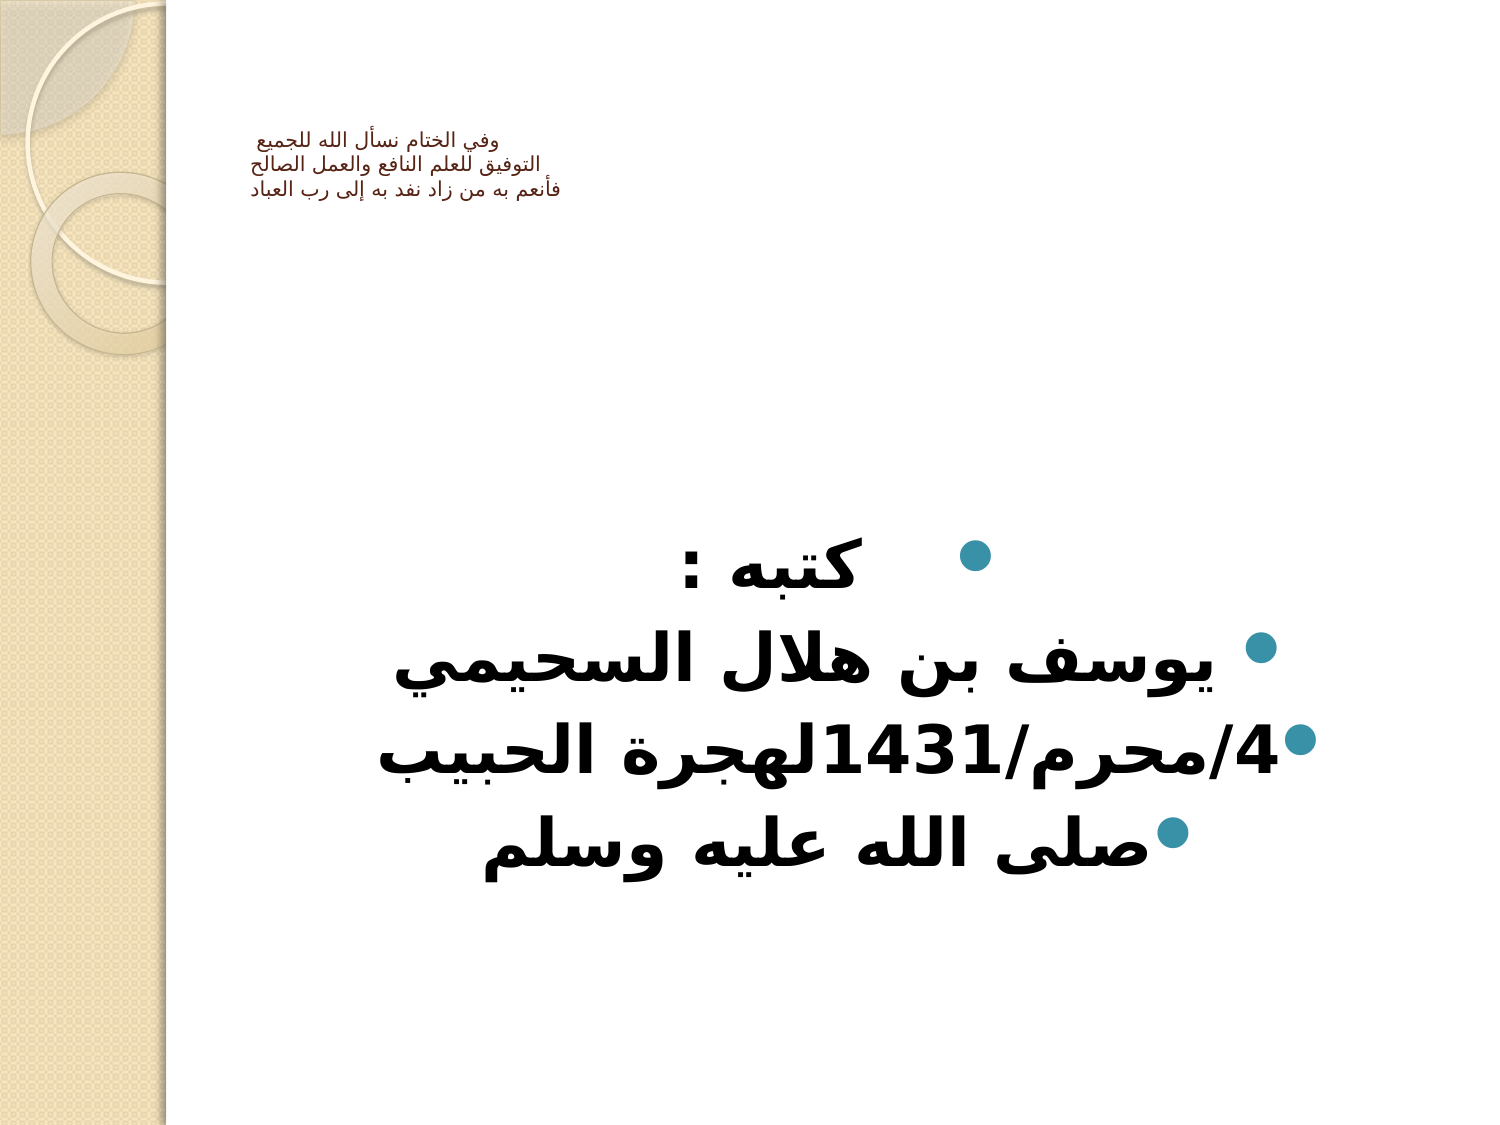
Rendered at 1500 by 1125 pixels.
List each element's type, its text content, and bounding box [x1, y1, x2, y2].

list كتبه : يوسف بن هلال السحيمي 4/محرم/1431لهجرة الحبيب صلى الله عليه وسلم [235, 237, 1466, 1025]
title وفي الختام نسأل الله للجميع التوفيق للعلم النافع والعمل الصالح فأنعم به من زاد نفد به إلى رب العباد [235, 45, 1466, 233]
